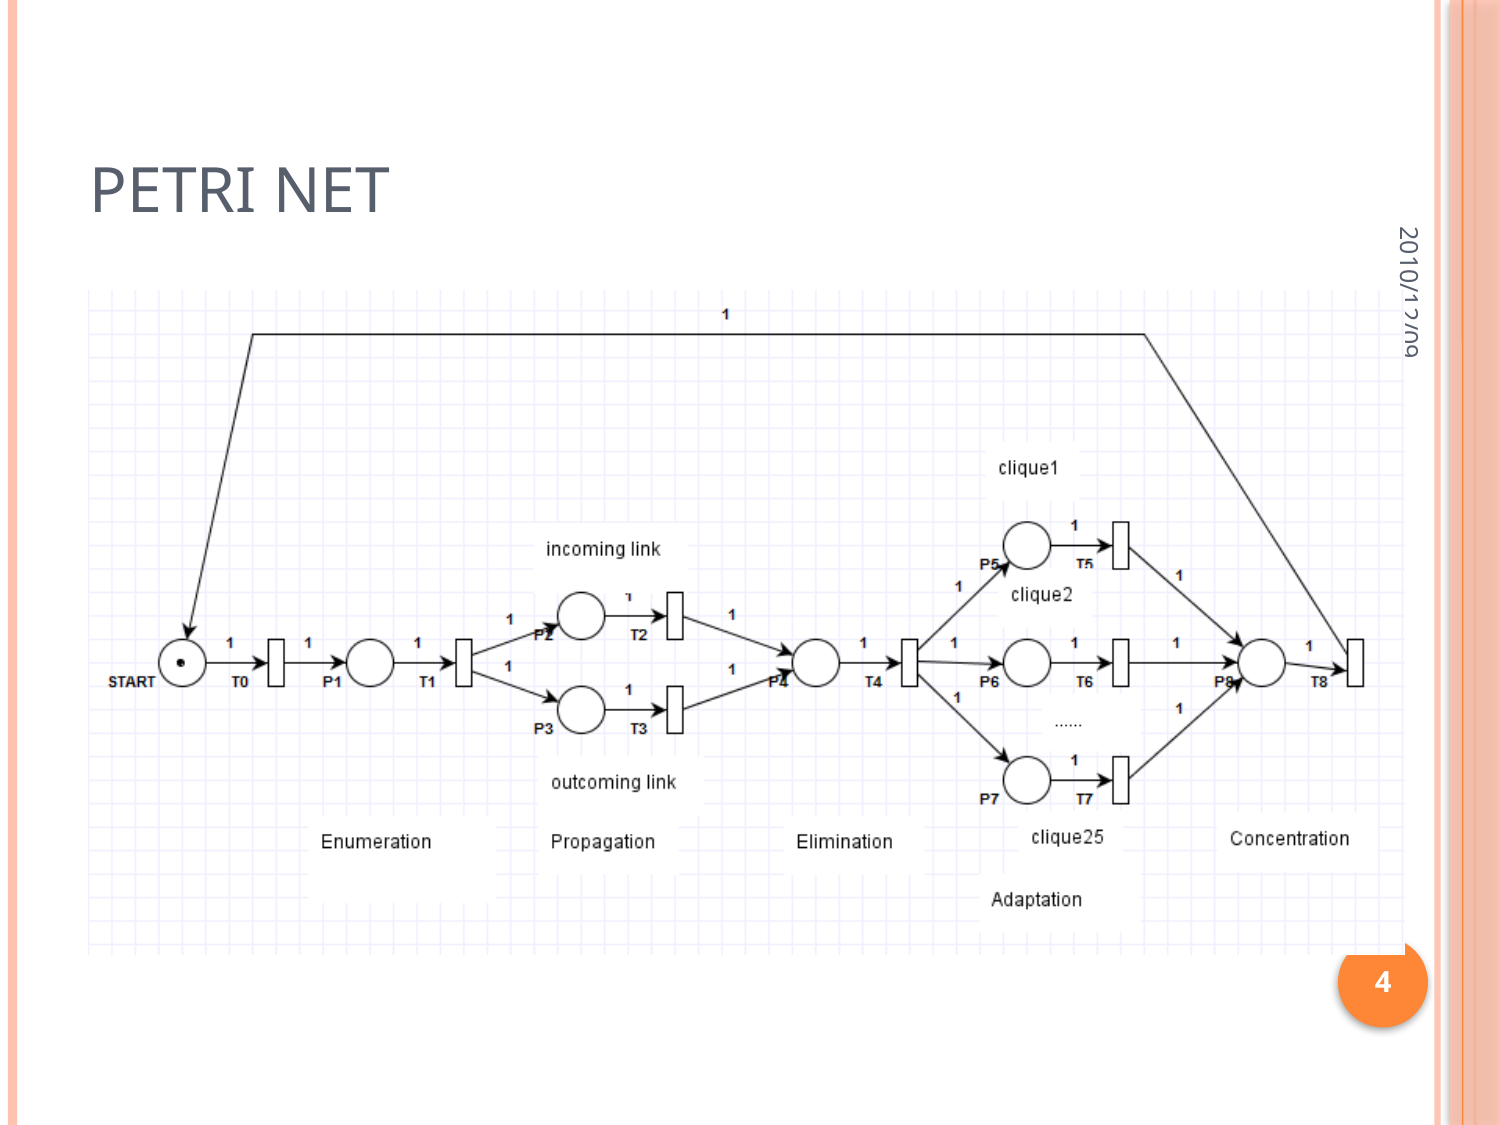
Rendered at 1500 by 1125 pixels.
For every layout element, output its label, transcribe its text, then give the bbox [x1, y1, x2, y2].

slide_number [1378, 43, 1442, 374]
title Petri Net [75, 45, 1300, 233]
slide_number 4 [1333, 940, 1434, 1027]
picture [87, 290, 1405, 956]
